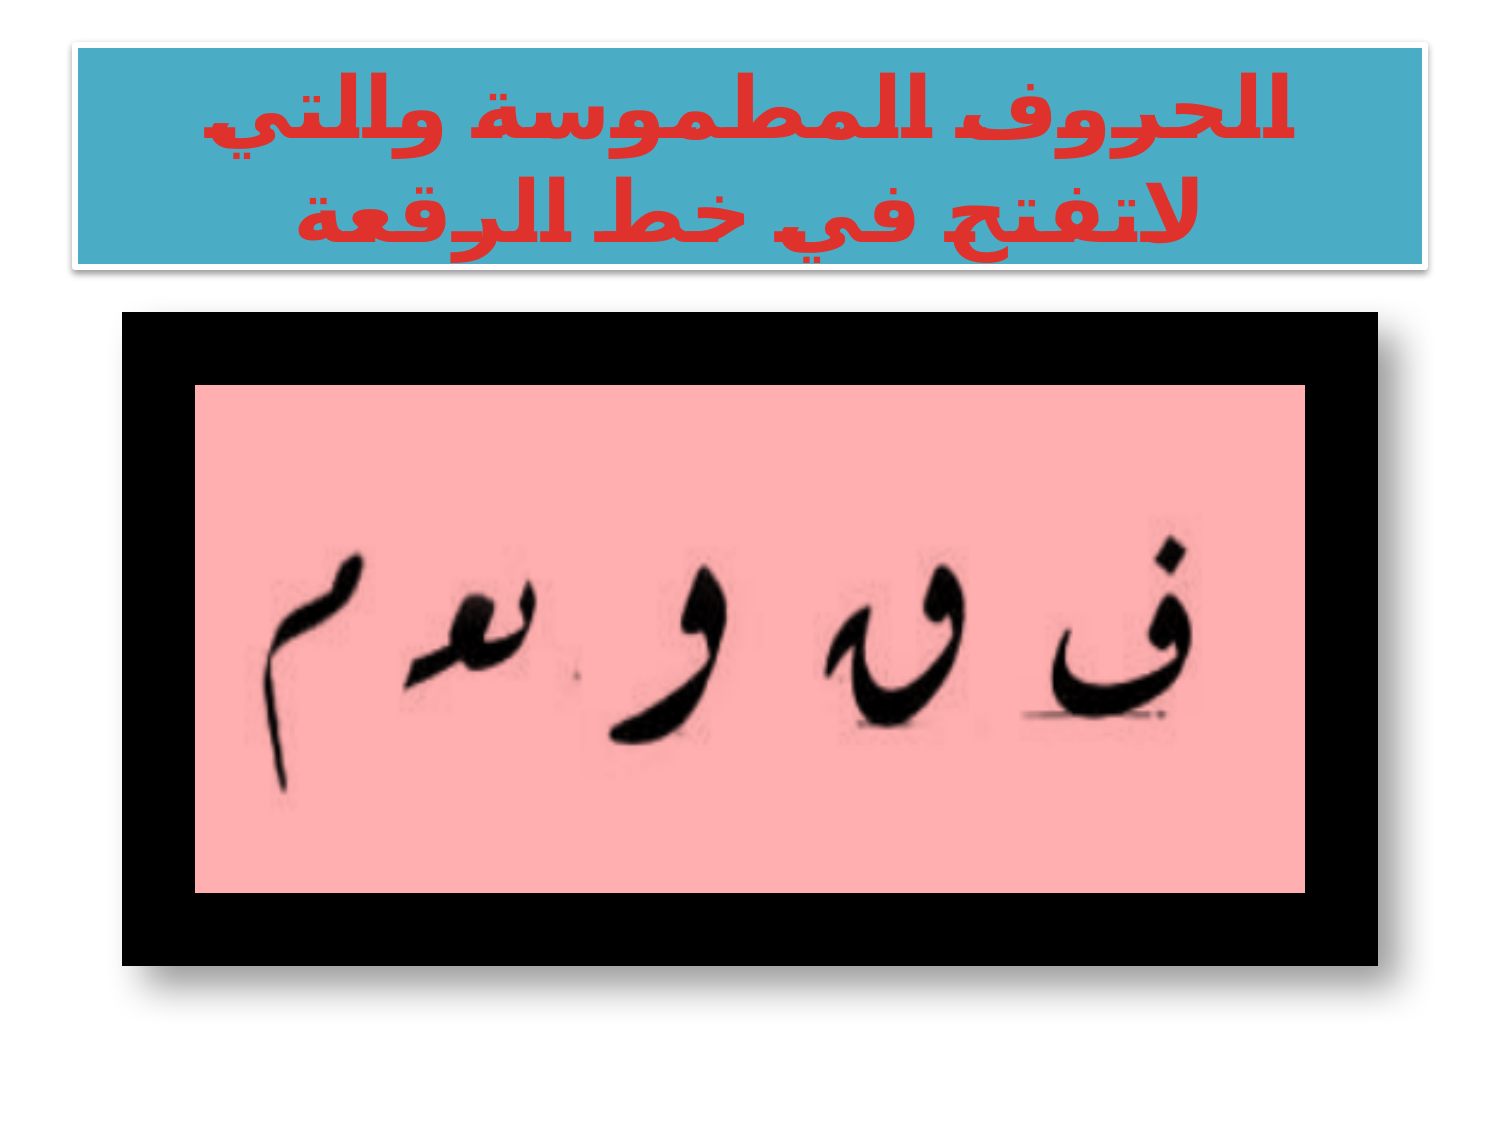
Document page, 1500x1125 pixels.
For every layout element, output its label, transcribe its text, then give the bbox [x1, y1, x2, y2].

title الحروف المطموسة والتي لاتفتح في خط الرقعة [72, 42, 1428, 270]
picture [194, 385, 1306, 894]
